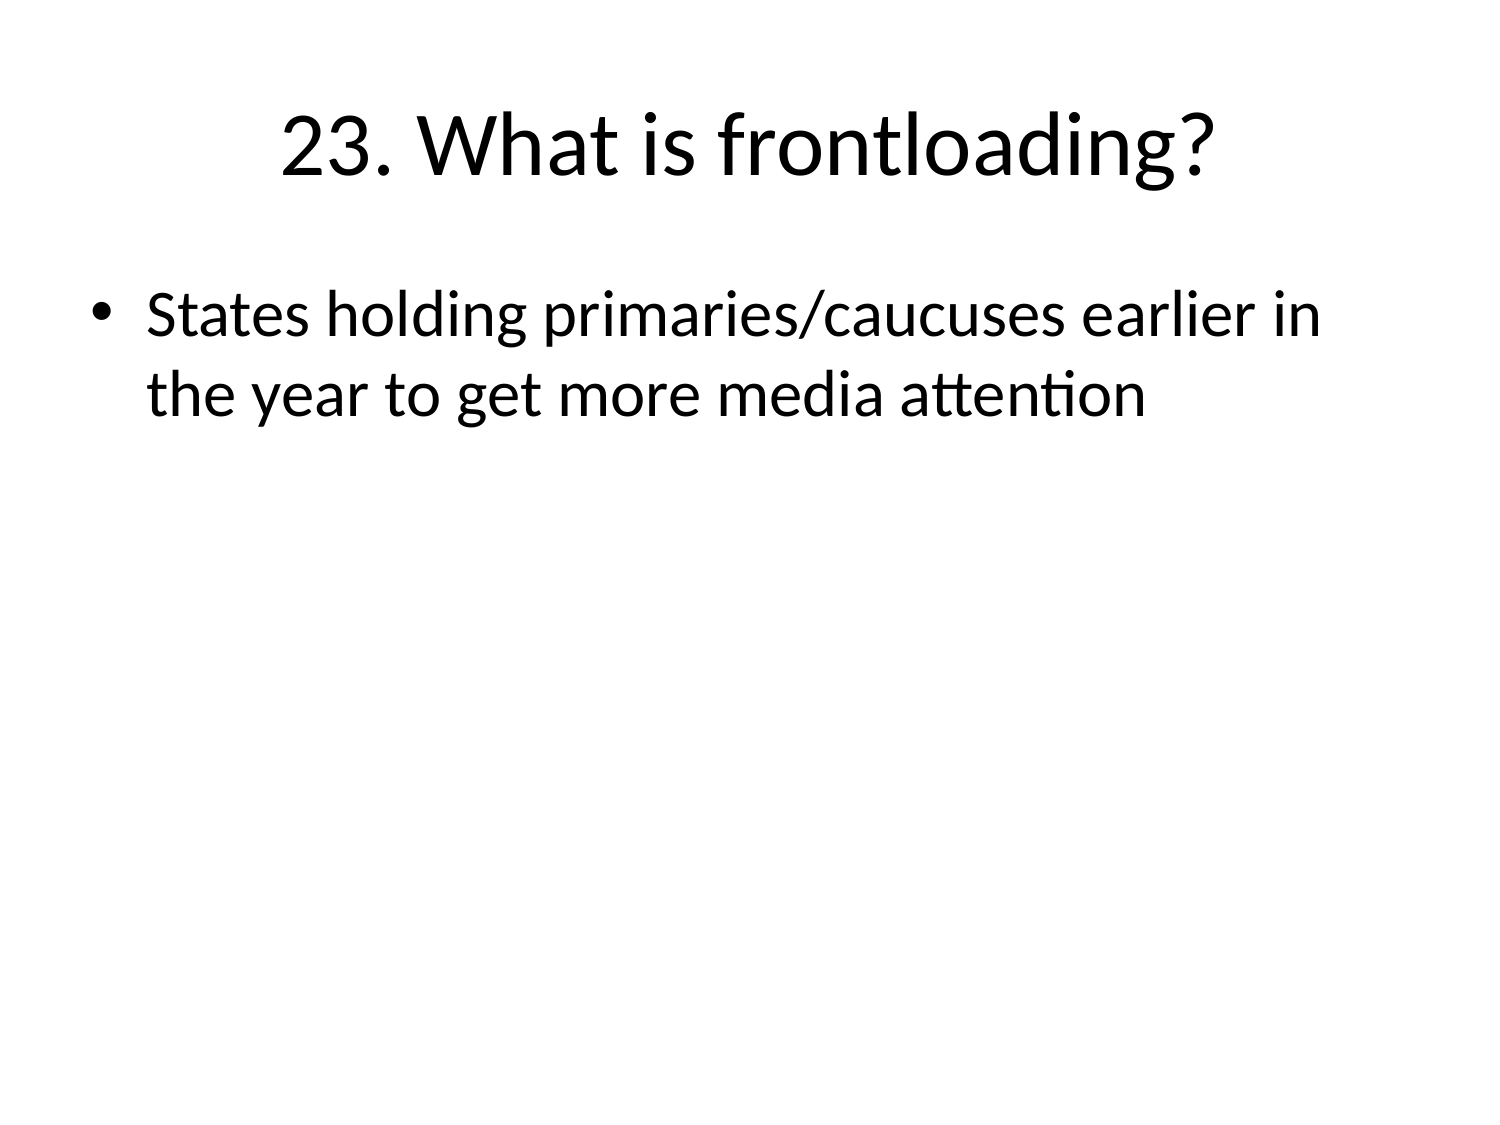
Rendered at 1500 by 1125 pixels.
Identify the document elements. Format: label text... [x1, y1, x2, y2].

list States holding primaries/caucuses earlier in the year to get more media attention [75, 262, 1425, 1005]
title 23. What is frontloading? [75, 45, 1425, 233]
